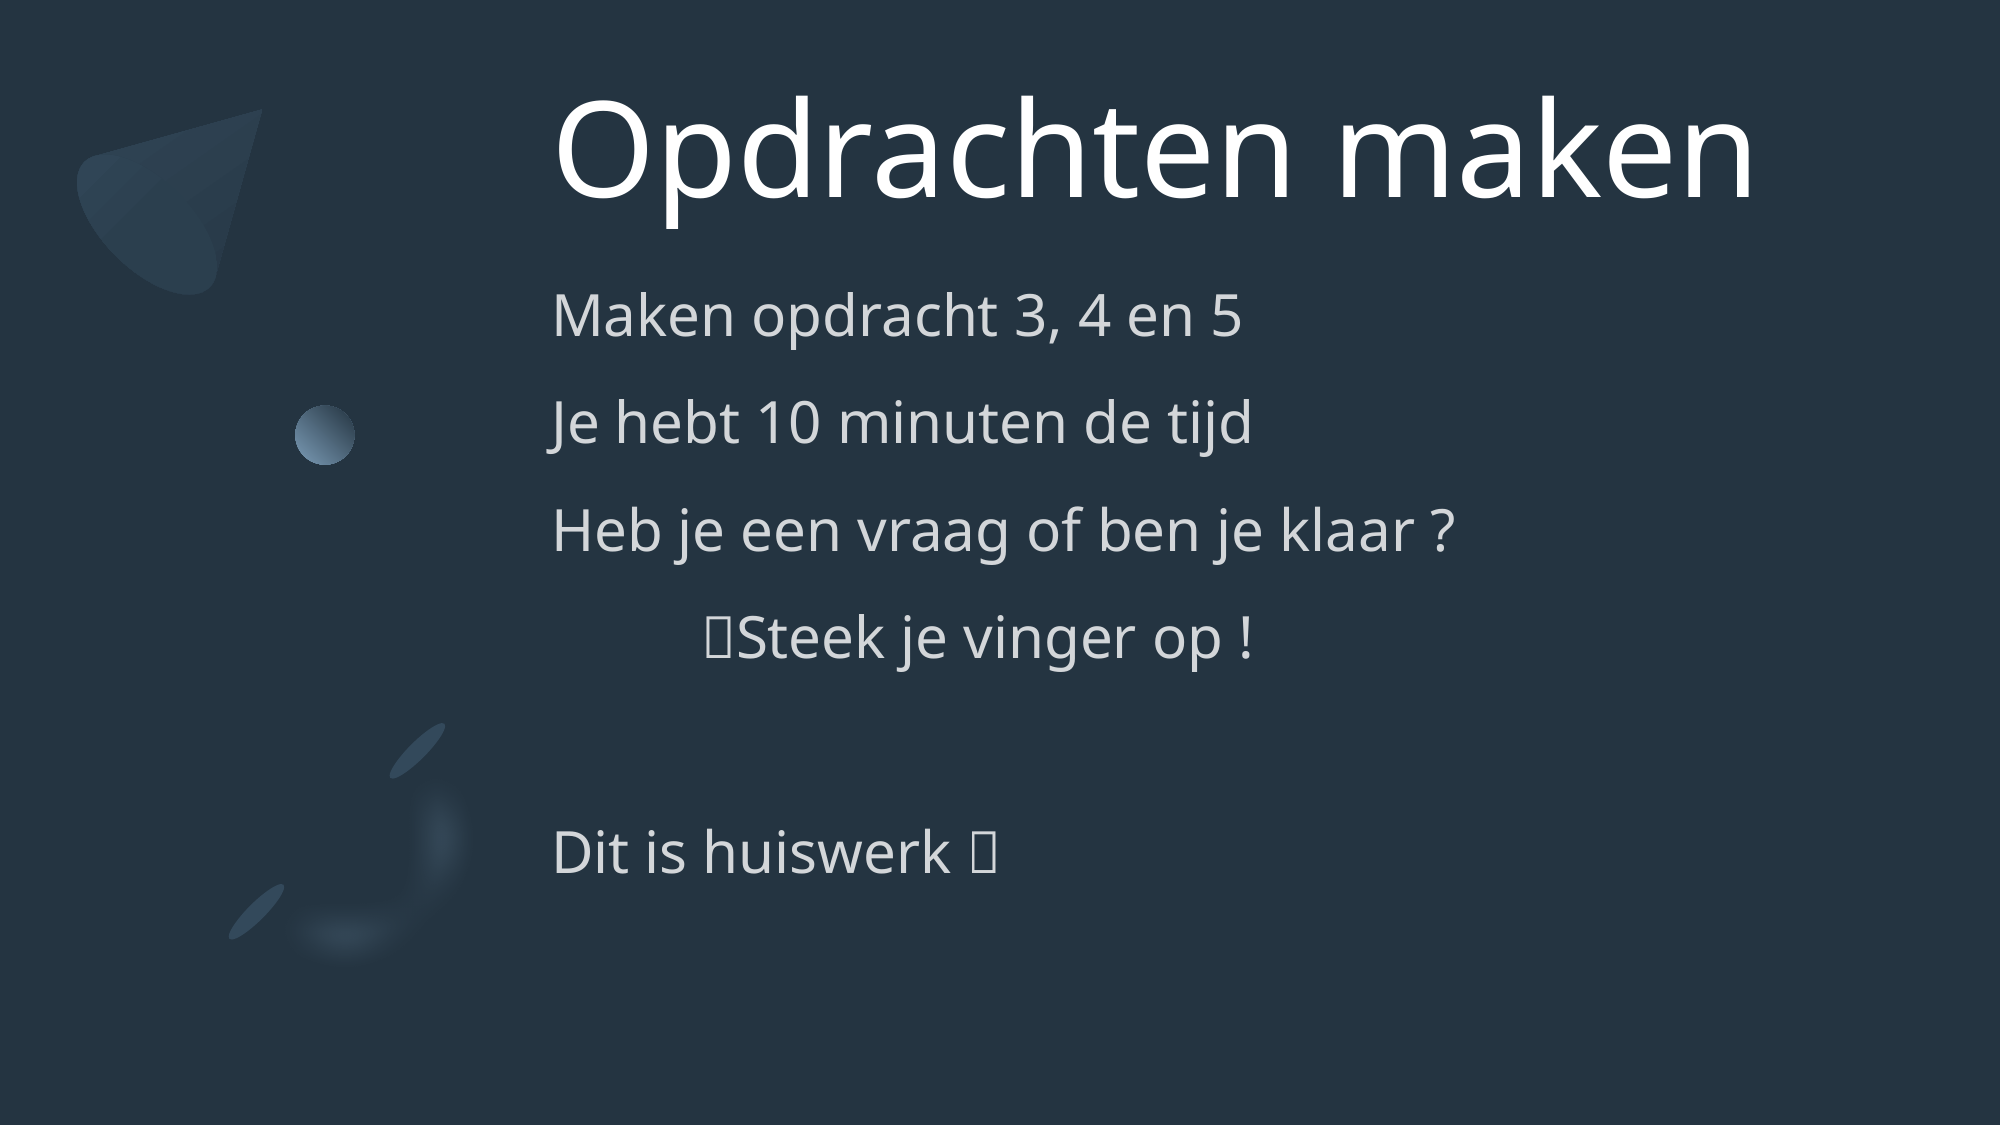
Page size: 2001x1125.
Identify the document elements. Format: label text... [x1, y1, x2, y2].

subtitle Maken opdracht 3, 4 en 5 Je hebt 10 minuten de tijd Heb je een vraag of ben je klaar ? Steek je vinger op ! Dit is huiswerk  [551, 278, 1910, 1000]
title Opdrachten maken [551, 63, 1910, 278]
